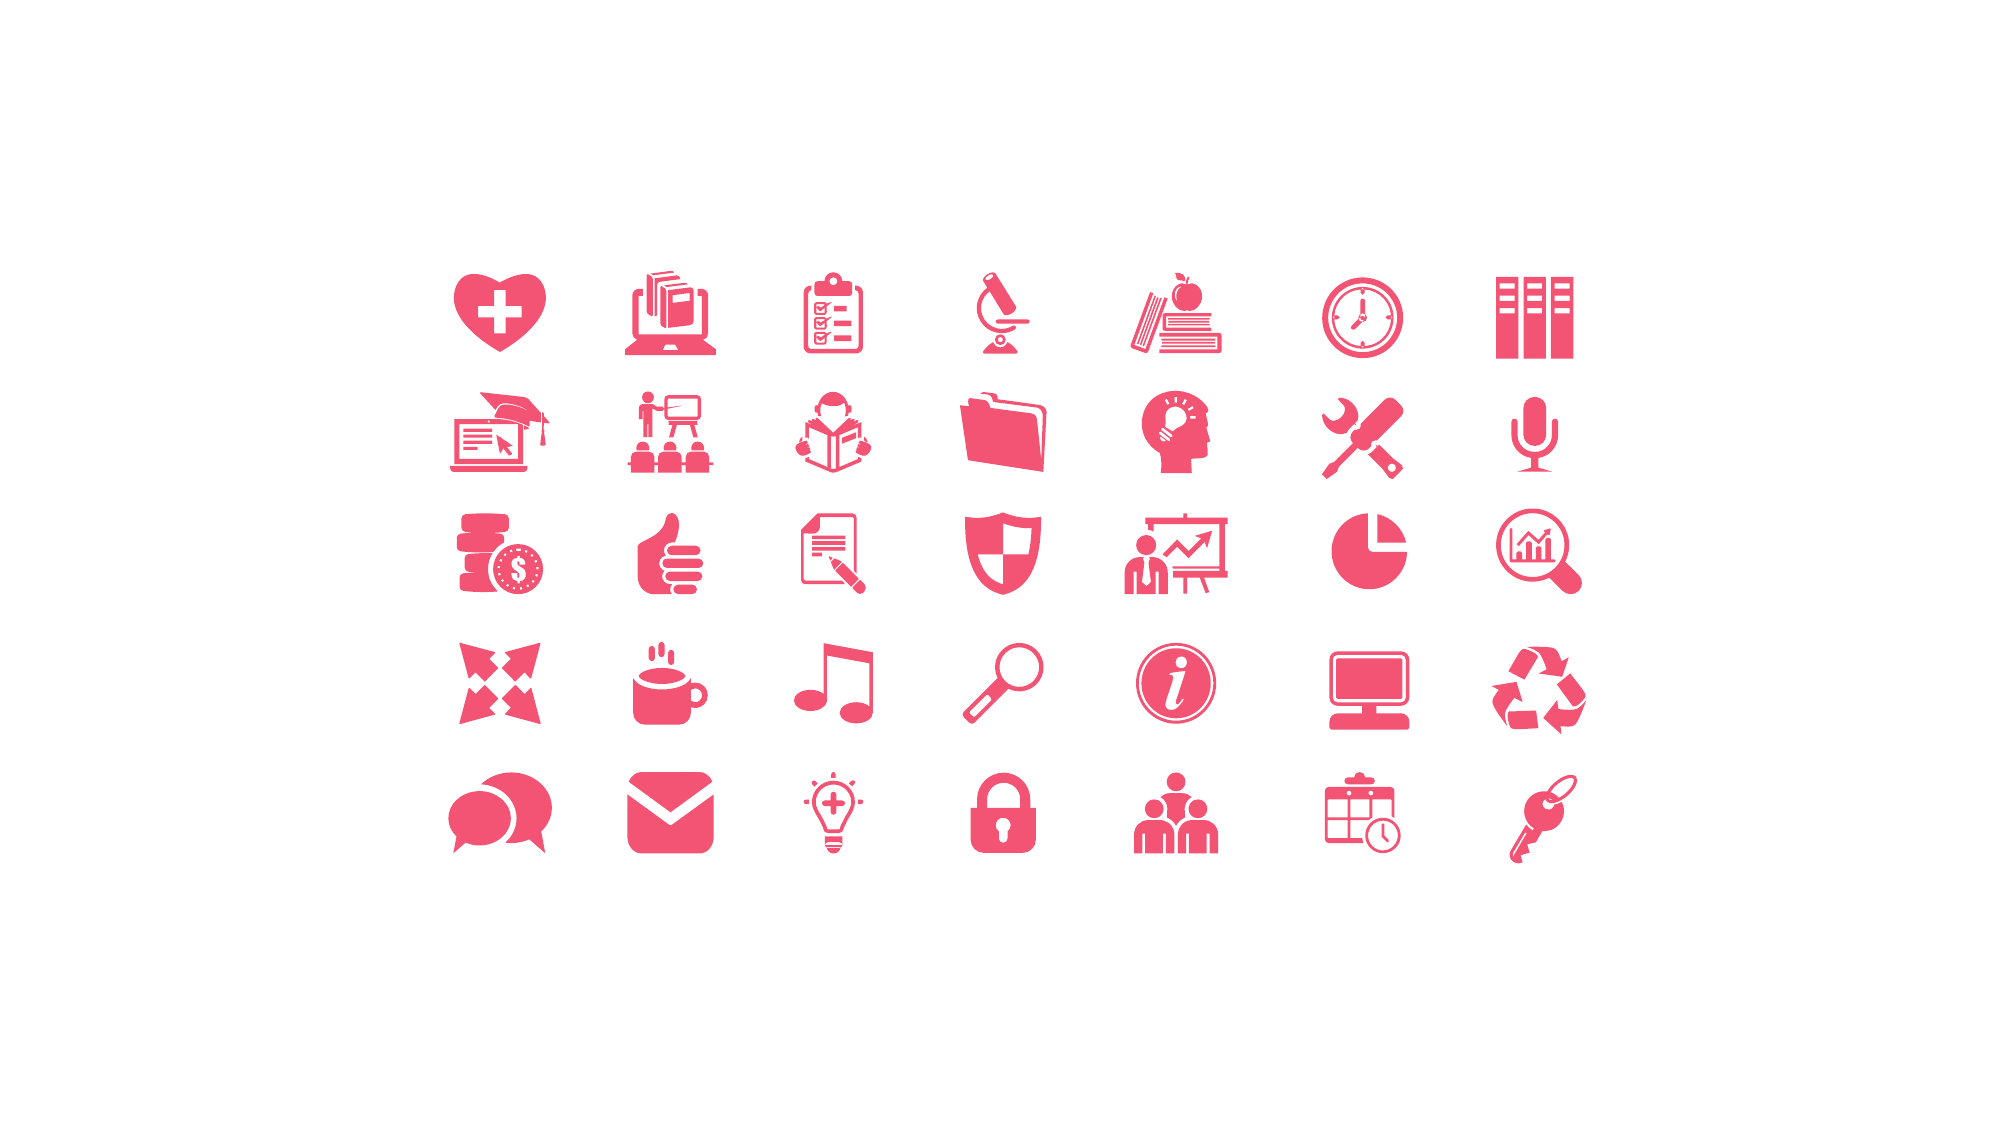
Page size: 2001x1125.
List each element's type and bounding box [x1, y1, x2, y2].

text_box [446, 260, 1587, 864]
